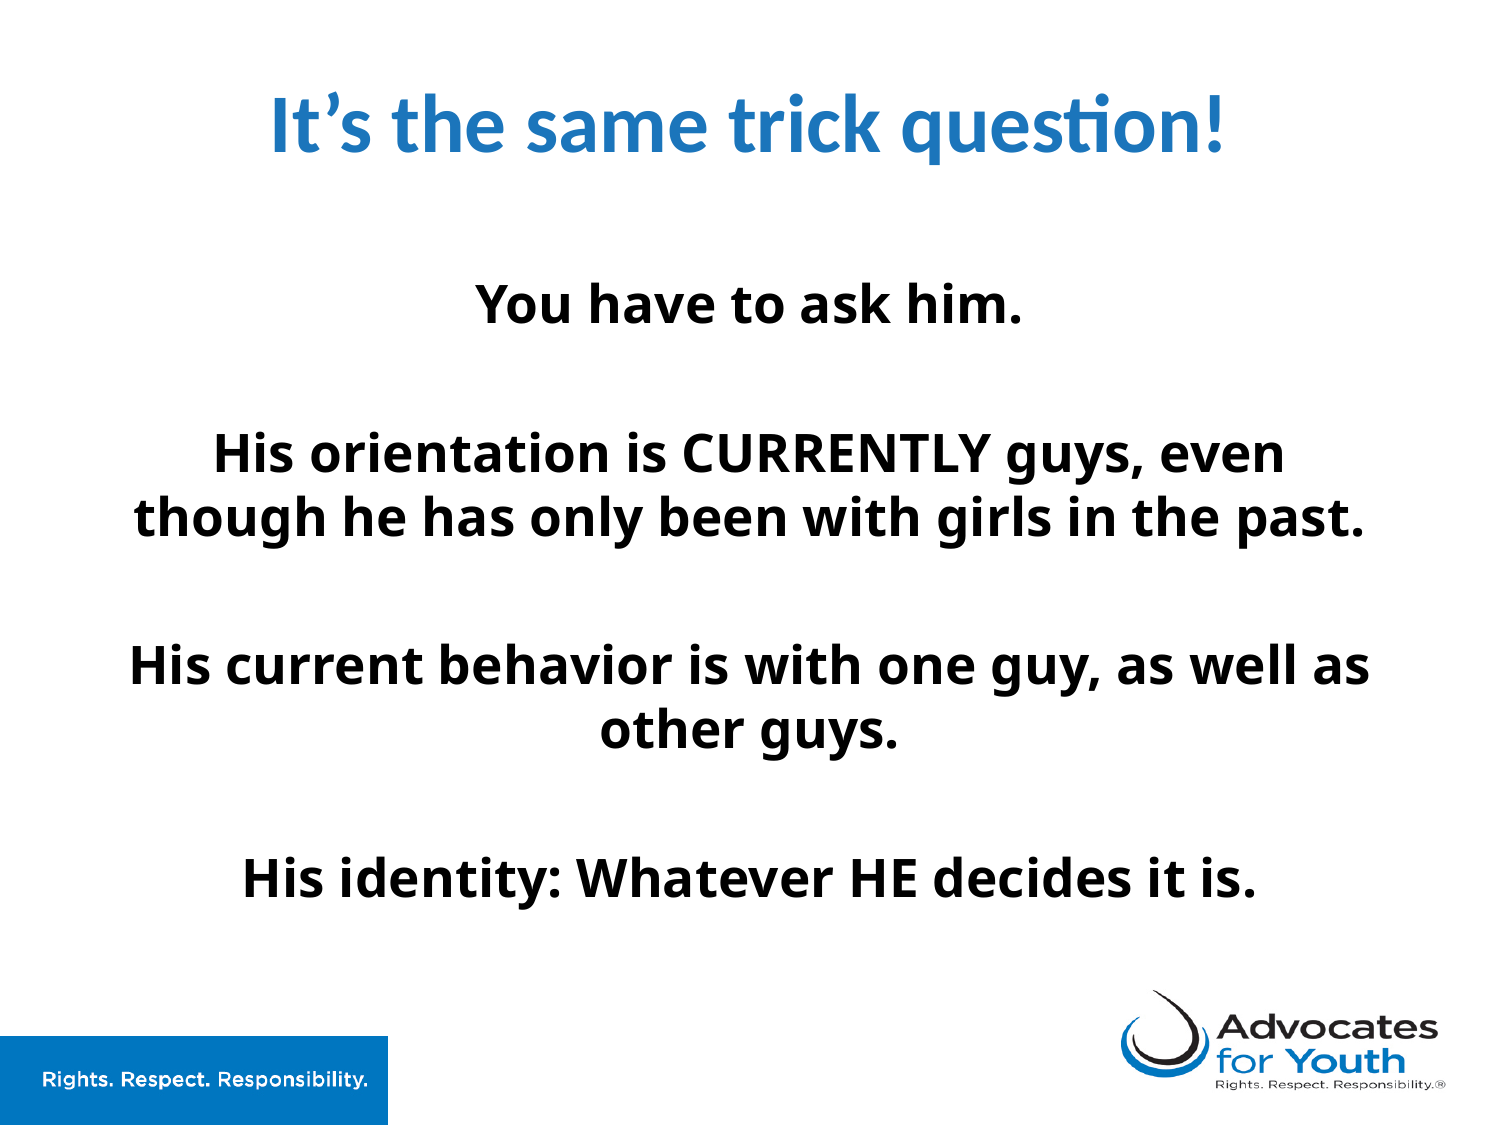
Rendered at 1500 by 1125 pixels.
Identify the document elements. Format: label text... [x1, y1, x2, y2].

list You have to ask him. His orientation is CURRENTLY guys, even though he has only been with girls in the past. His current behavior is with one guy, as well as other guys. His identity: Whatever HE decides it is. [112, 262, 1388, 938]
picture [0, 1036, 388, 1125]
title It’s the same trick question! [112, 24, 1388, 213]
picture [1087, 974, 1488, 1110]
